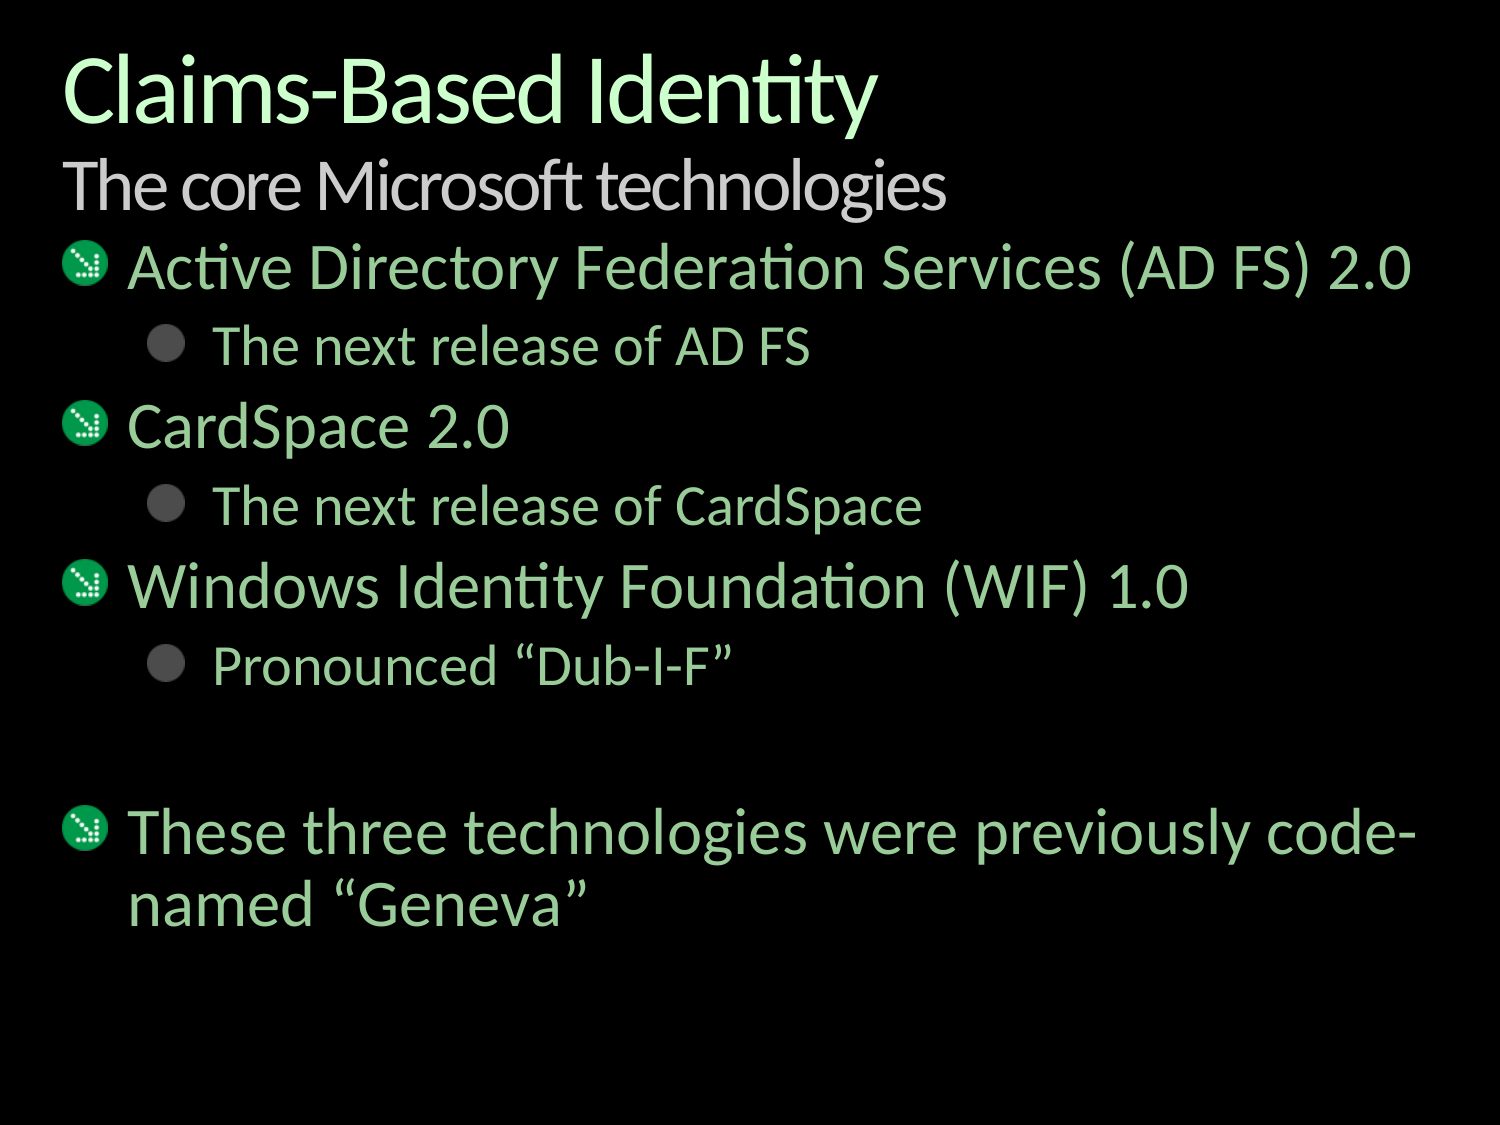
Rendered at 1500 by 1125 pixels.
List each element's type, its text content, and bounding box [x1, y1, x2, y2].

list Active Directory Federation Services (AD FS) 2.0 The next release of AD FS CardSpace 2.0 The next release of CardSpace Windows Identity Foundation (WIF) 1.0 Pronounced “Dub-I-F” These three technologies were previously code-named “Geneva” [62, 231, 1438, 593]
picture [62, 400, 108, 447]
picture [62, 240, 108, 287]
picture [147, 324, 185, 362]
title Claims-Based Identity The core Microsoft technologies [62, 37, 1438, 147]
picture [147, 484, 185, 522]
picture [62, 559, 108, 607]
picture [147, 644, 185, 682]
picture [62, 805, 108, 852]
